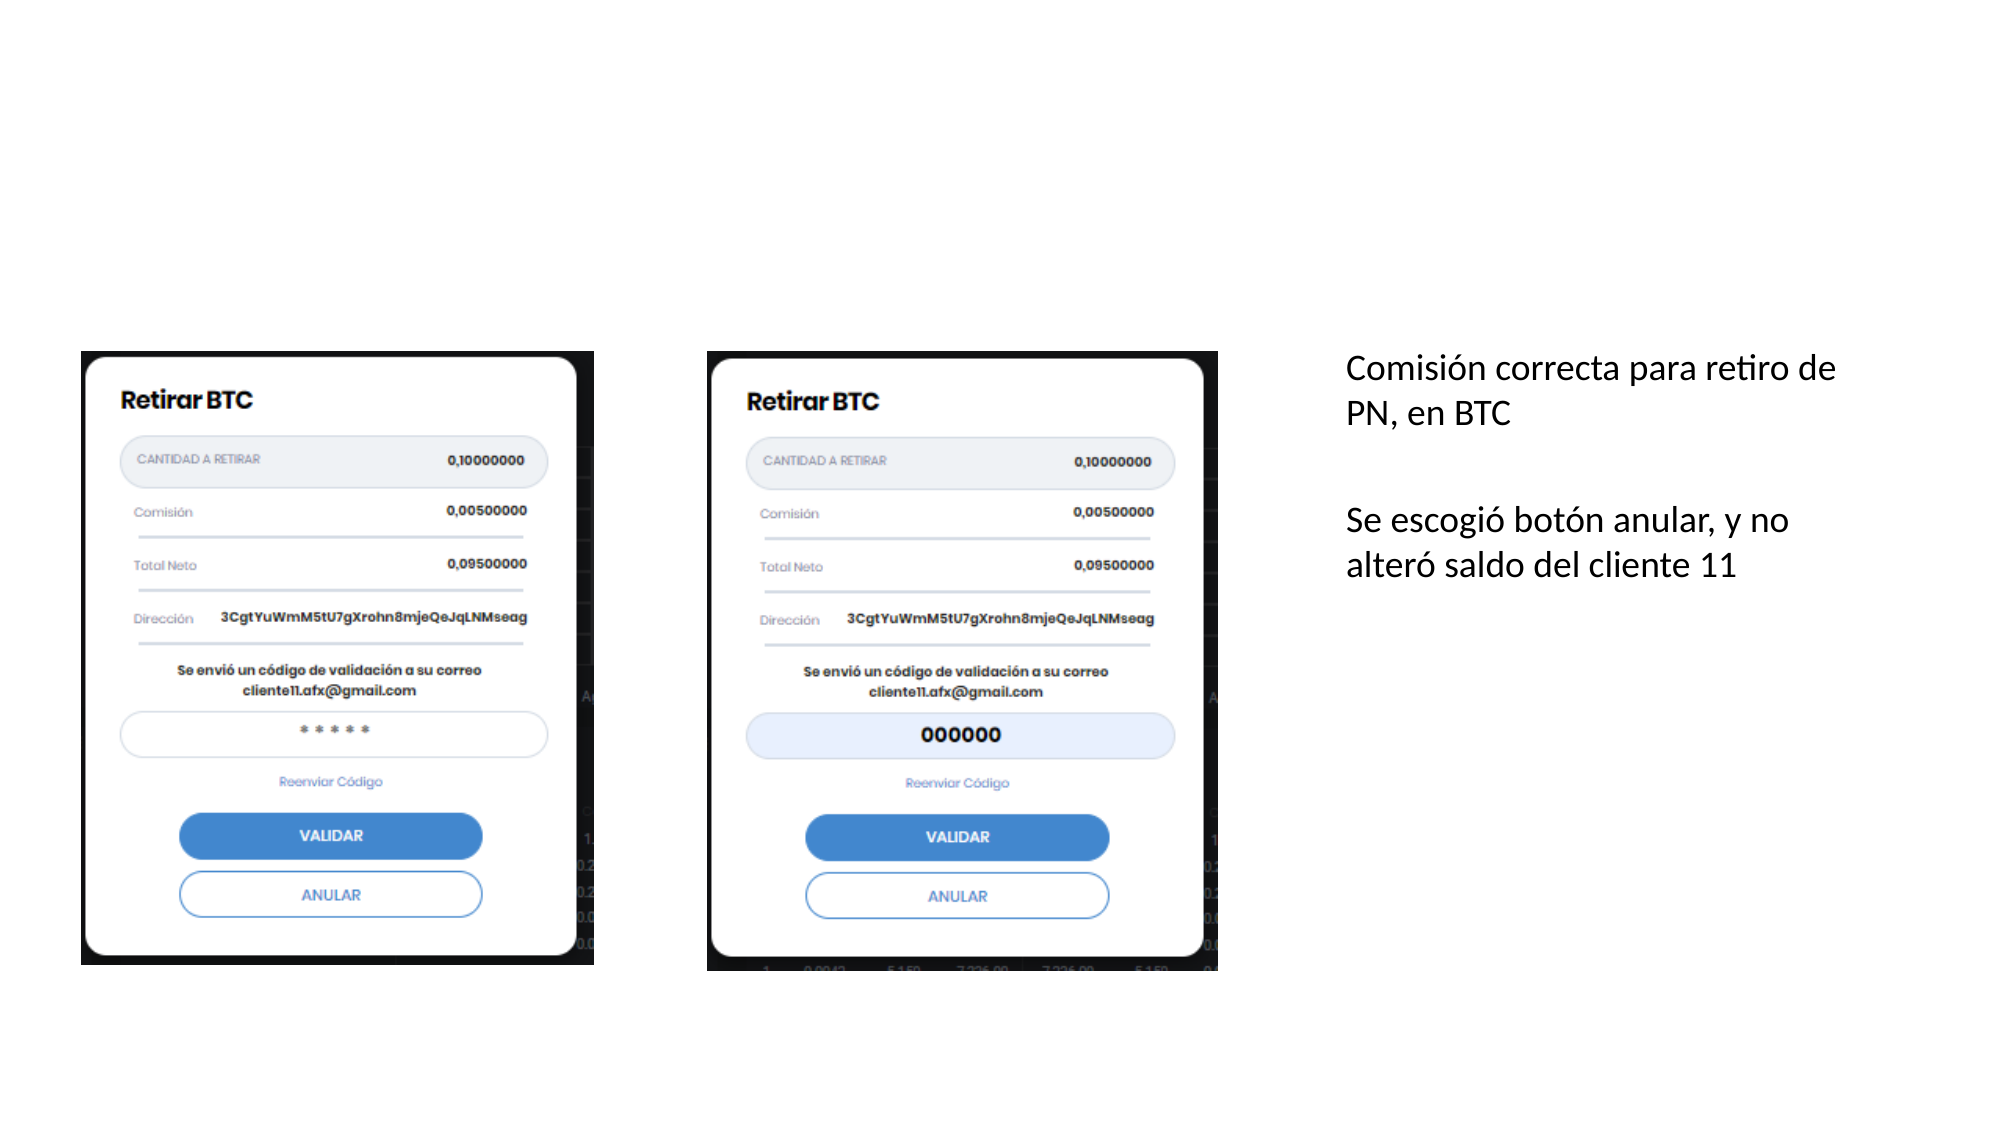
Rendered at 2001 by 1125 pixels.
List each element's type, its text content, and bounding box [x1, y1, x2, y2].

picture [81, 351, 594, 965]
text_box Se escogió botón anular, y no alteró saldo del cliente 11 [1331, 487, 1869, 593]
text_box Comisión correcta para retiro de PN, en BTC [1331, 335, 1869, 441]
picture [707, 351, 1218, 971]
